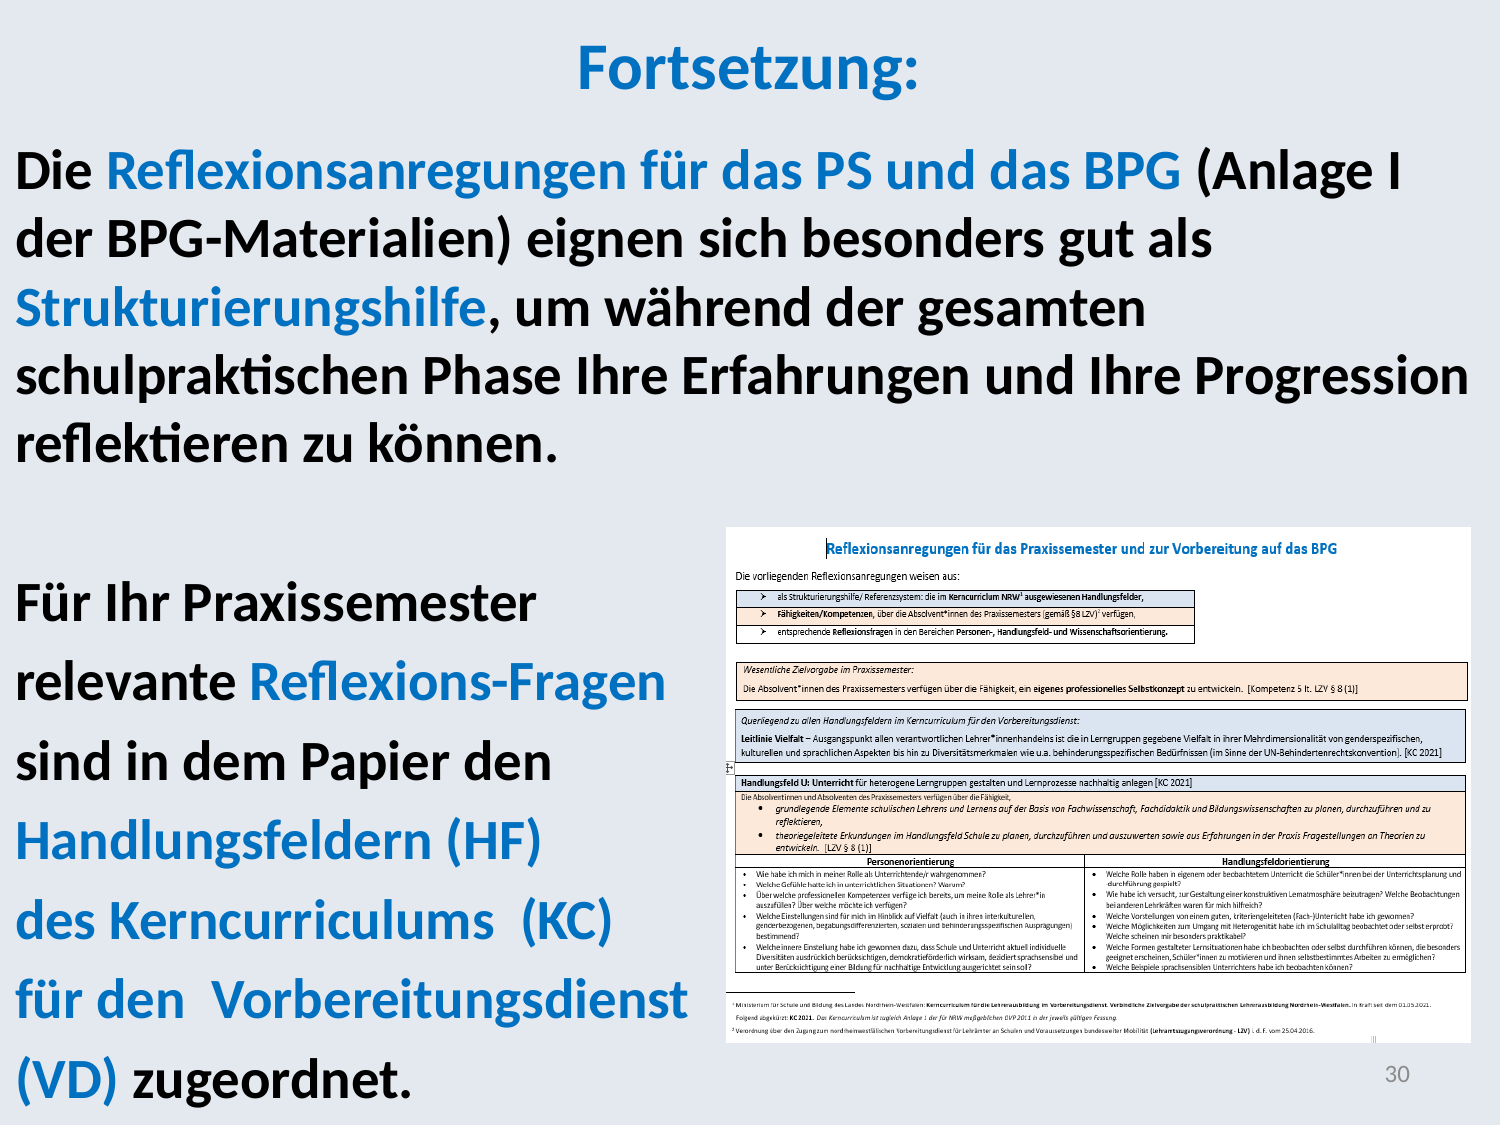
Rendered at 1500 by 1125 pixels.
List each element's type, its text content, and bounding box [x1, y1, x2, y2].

title Fortsetzung: [0, 0, 1500, 125]
slide_number 30 [1074, 1052, 1425, 1103]
list Die Reflexionsanregungen für das PS und das BPG (Anlage I der BPG-Materialien) eignen sich besonders gut als Strukturierungshilfe, um während der gesamten schulpraktischen Phase Ihre Erfahrungen und Ihre Progression reflektieren zu können. Für Ihr Praxissemester relevante Reflexions-Fragen sind in dem Papier den Handlungsfeldern (HF) des Kerncurriculums (KC) für den Vorbereitungsdienst (VD) zugeordnet. [0, 125, 1500, 1125]
picture [726, 526, 1471, 1043]
